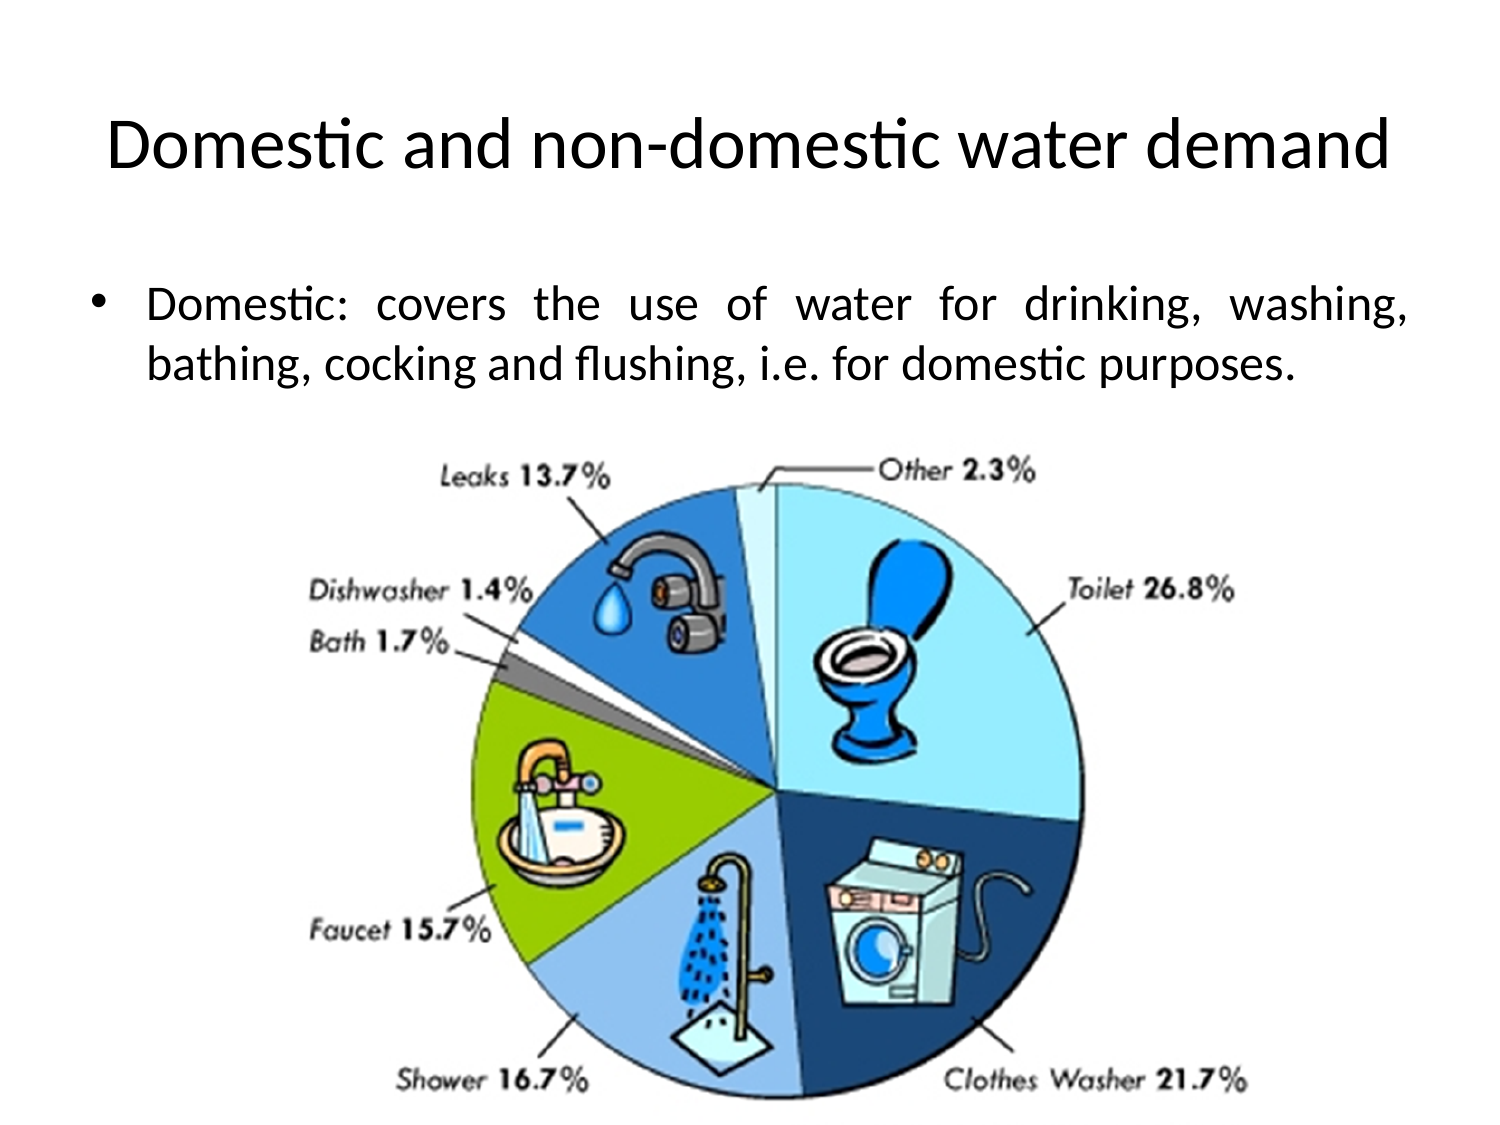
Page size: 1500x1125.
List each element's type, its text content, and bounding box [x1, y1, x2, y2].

list Domestic: covers the use of water for drinking, washing, bathing, cocking and flushing, i.e. for domestic purposes. [75, 262, 1425, 1005]
title Domestic and non-domestic water demand [75, 45, 1425, 233]
picture [299, 423, 1251, 1125]
